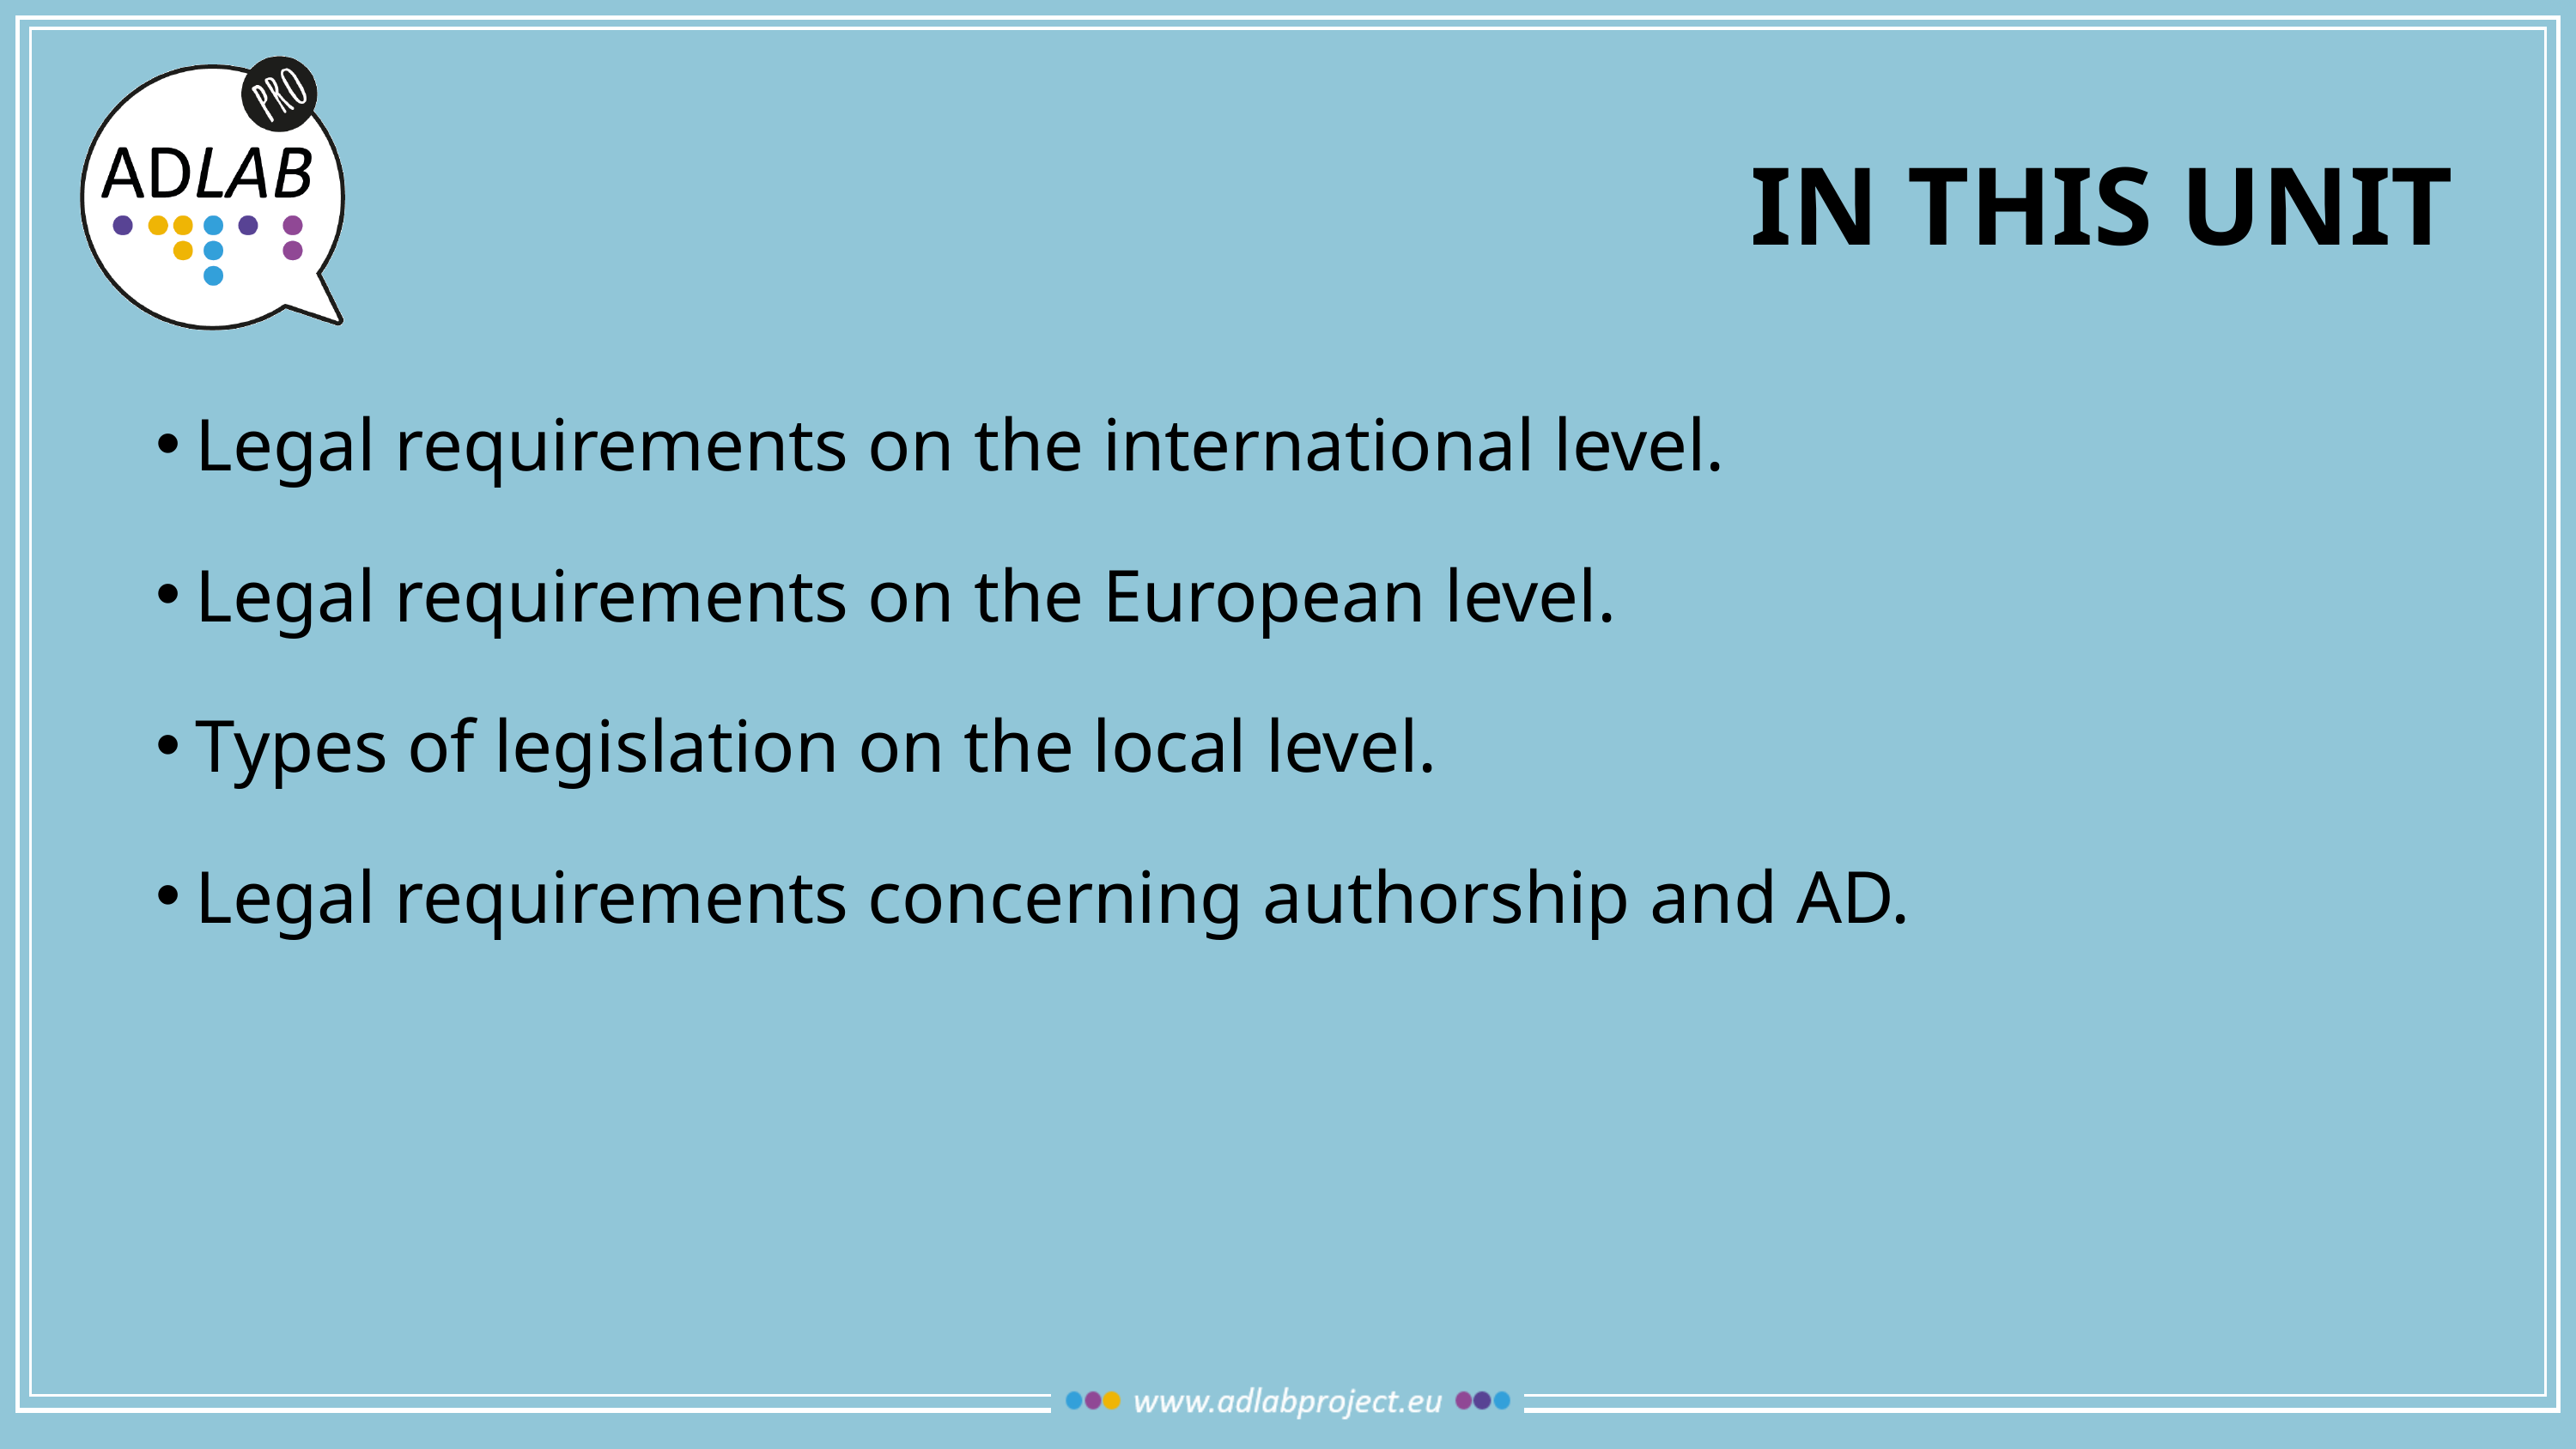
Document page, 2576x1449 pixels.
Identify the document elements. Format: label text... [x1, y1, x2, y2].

picture [72, 49, 353, 330]
title IN THIS UNIT [384, 70, 2467, 350]
picture [1051, 1378, 1524, 1429]
list Legal requirements on the international level. Legal requirements on the European level. Types of legislation on the local level. Legal requirements concerning authorship and AD. [143, 350, 2467, 1056]
